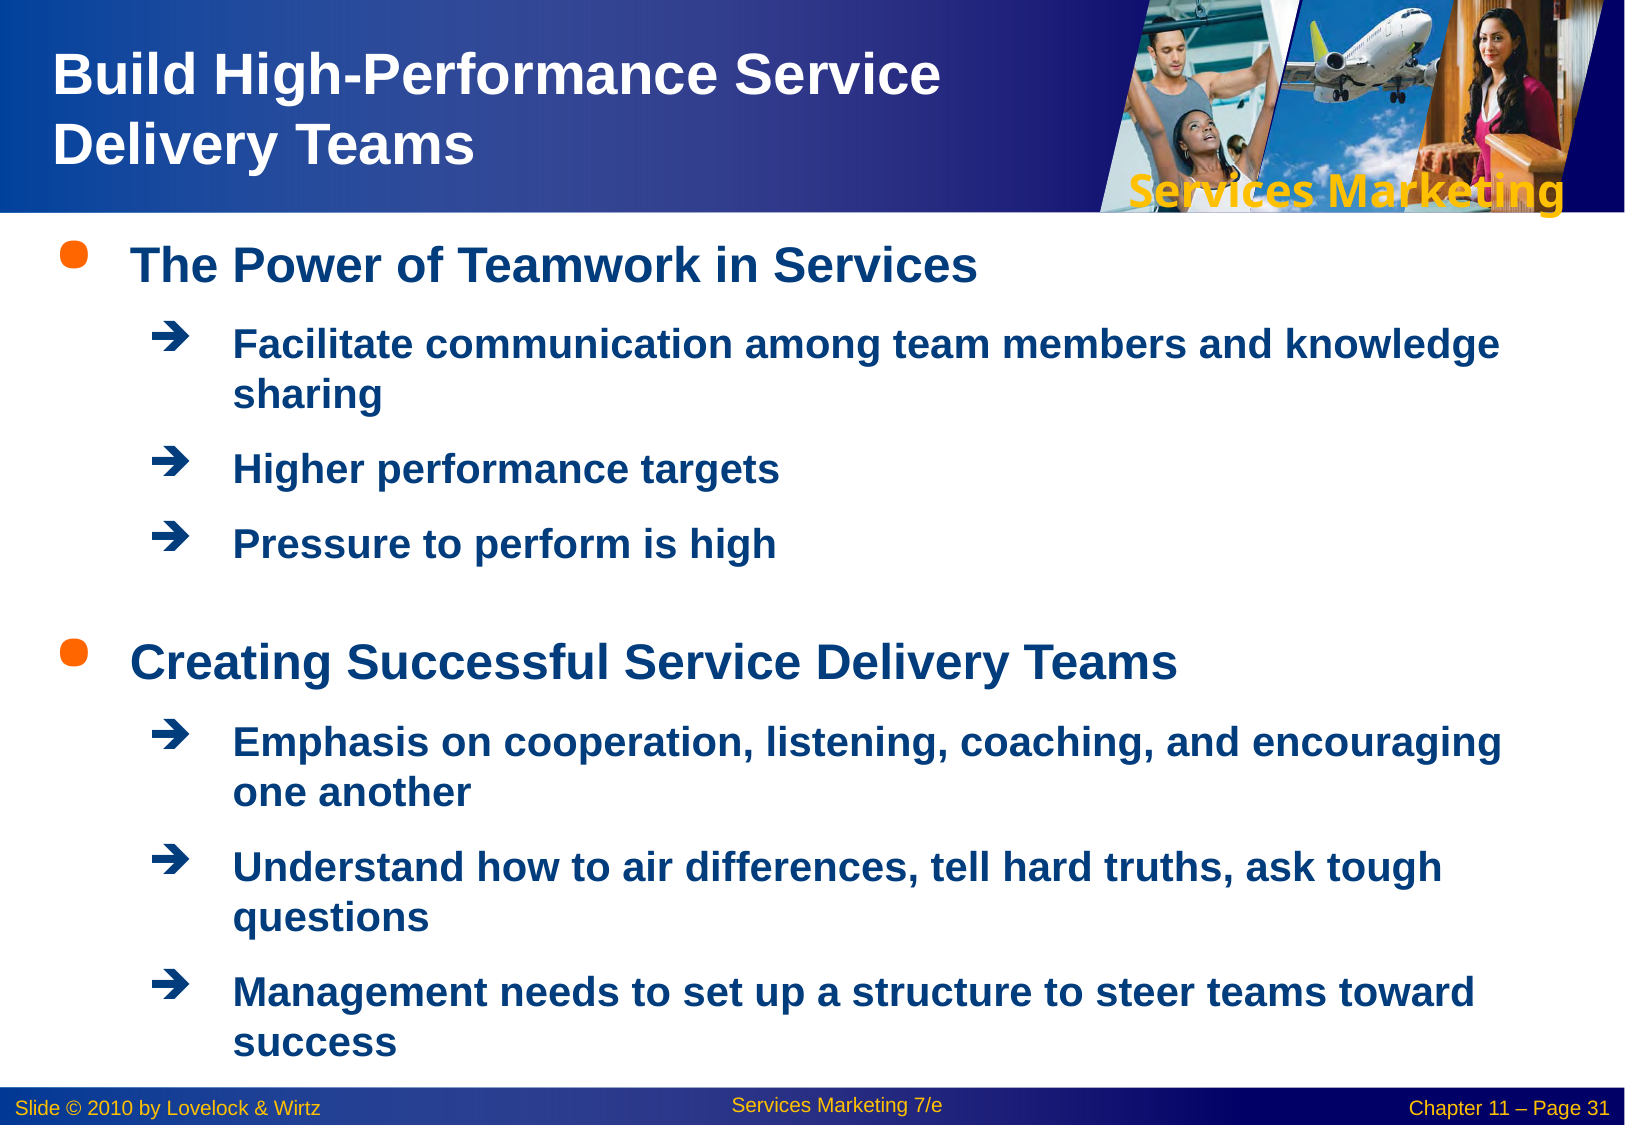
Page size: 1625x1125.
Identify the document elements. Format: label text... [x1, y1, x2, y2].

picture [1162, 186, 1172, 192]
picture [1546, 187, 1556, 202]
list The Power of Teamwork in Services Facilitate communication among team members and knowledge sharing Higher performance targets Pressure to perform is high Creating Successful Service Delivery Teams Emphasis on cooperation, listening, coaching, and encouraging one another Understand how to air differences, tell hard truths, ask tough questions Management needs to set up a structure to steer teams toward success [40, 224, 1544, 1038]
title Build High-Performance Service Delivery Teams [36, 37, 1088, 176]
picture [1100, 0, 1604, 213]
